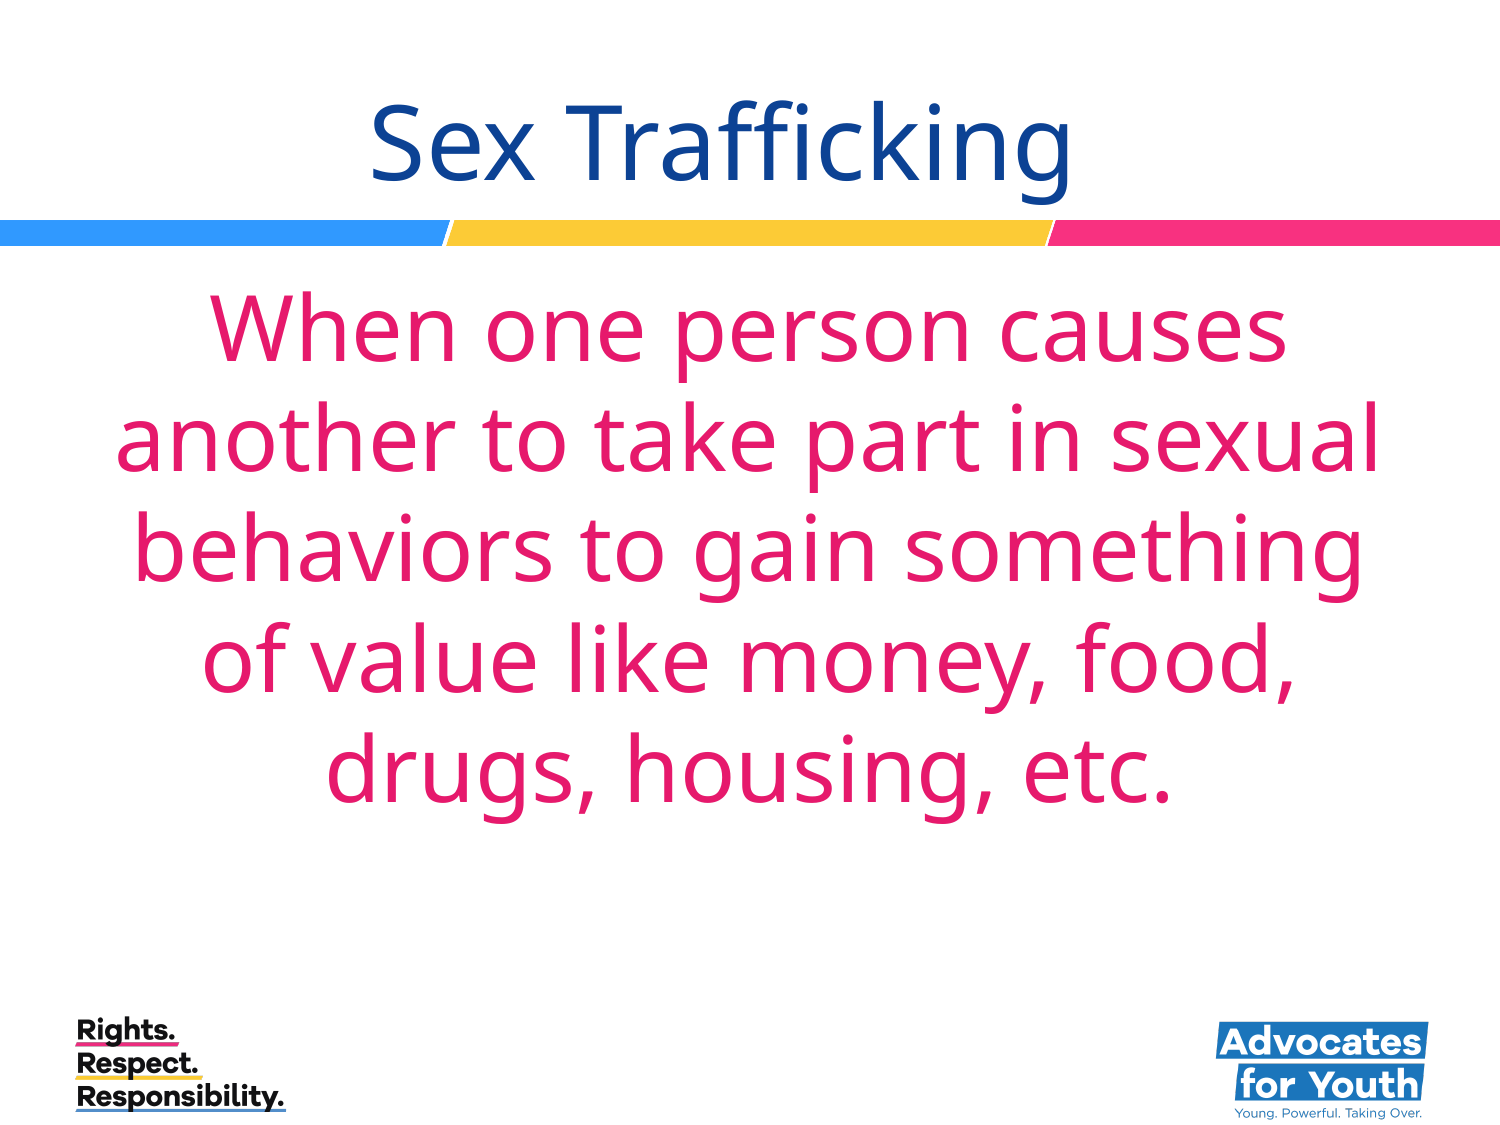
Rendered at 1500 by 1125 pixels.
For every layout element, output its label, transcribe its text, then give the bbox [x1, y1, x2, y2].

title Sex Trafficking [75, 45, 1425, 233]
picture [0, 207, 1500, 258]
list When one person causes another to take part in sexual behaviors to gain something of value like money, food, drugs, housing, etc. [75, 262, 1425, 1005]
